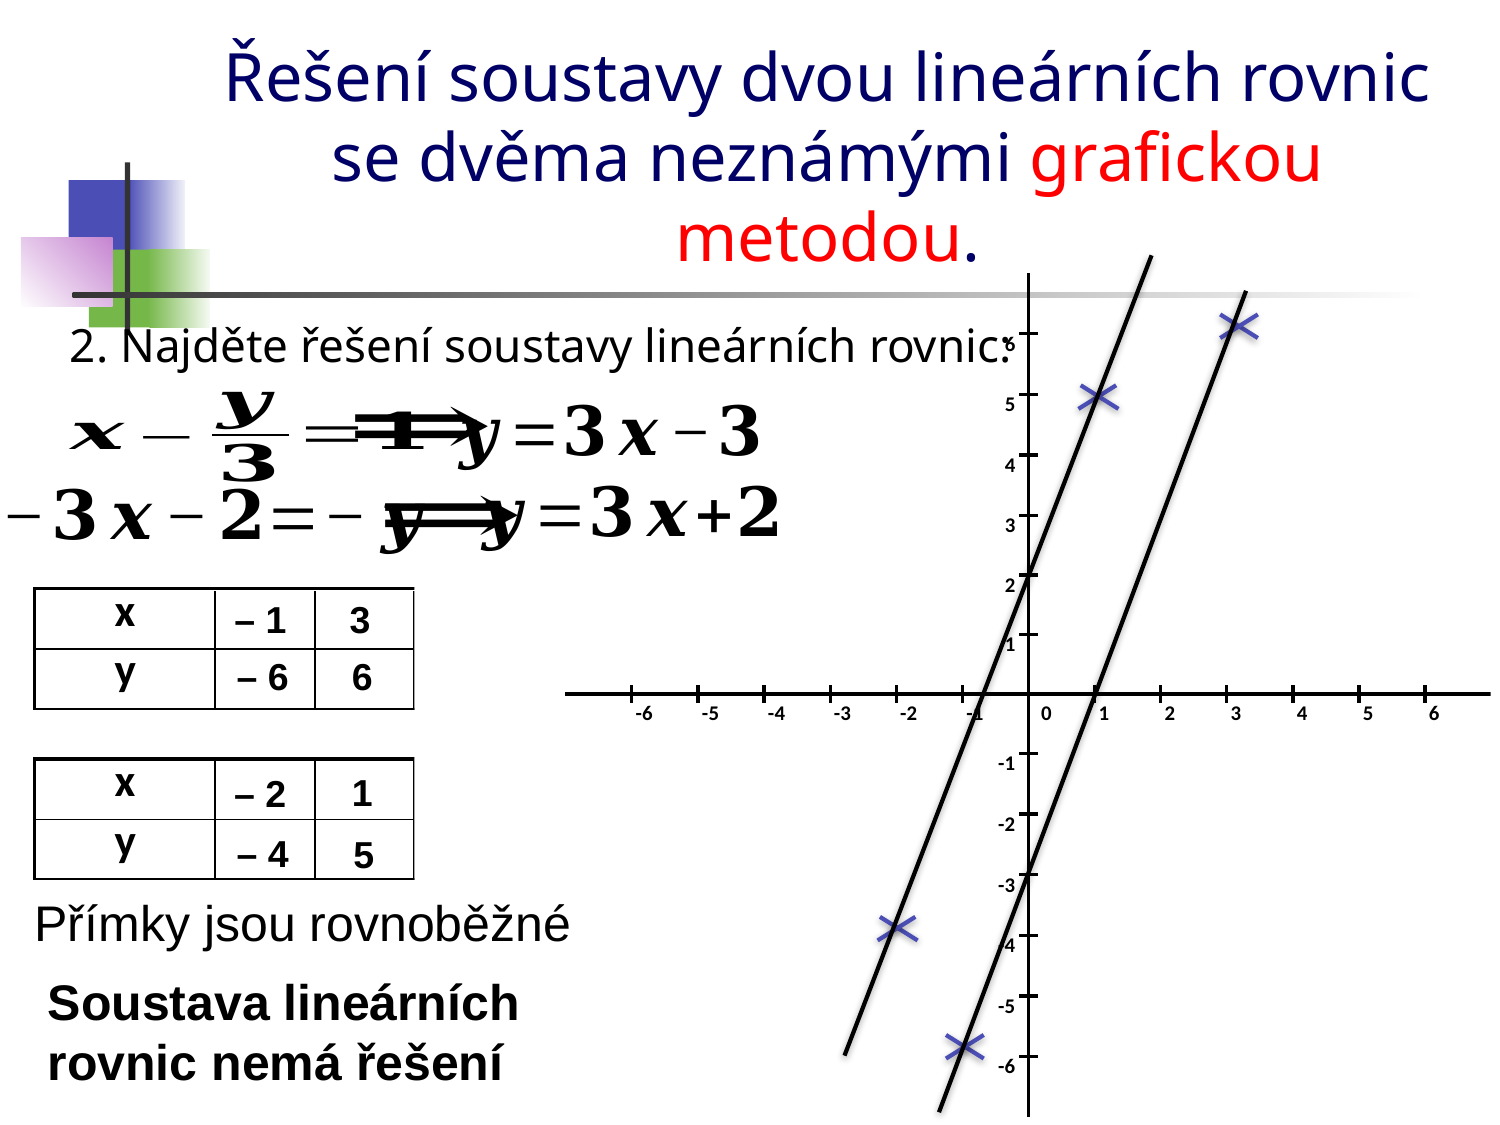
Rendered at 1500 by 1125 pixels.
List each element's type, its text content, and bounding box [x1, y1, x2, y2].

list 2. Najděte řešení soustavy lineárních rovnic: [39, 309, 559, 388]
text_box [844, 255, 1152, 1056]
picture [32, 587, 417, 711]
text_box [938, 290, 1247, 1113]
picture [32, 757, 417, 882]
text_box Přímky jsou rovnoběžné [20, 884, 559, 959]
title Řešení soustavy dvou lineárních rovnic se dvěma neznámými grafickou metodou. [188, 34, 1468, 276]
text_box Soustava lineárních rovnic nemá řešení [33, 962, 559, 1098]
picture [564, 272, 1493, 1118]
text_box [1251, 314, 1259, 339]
